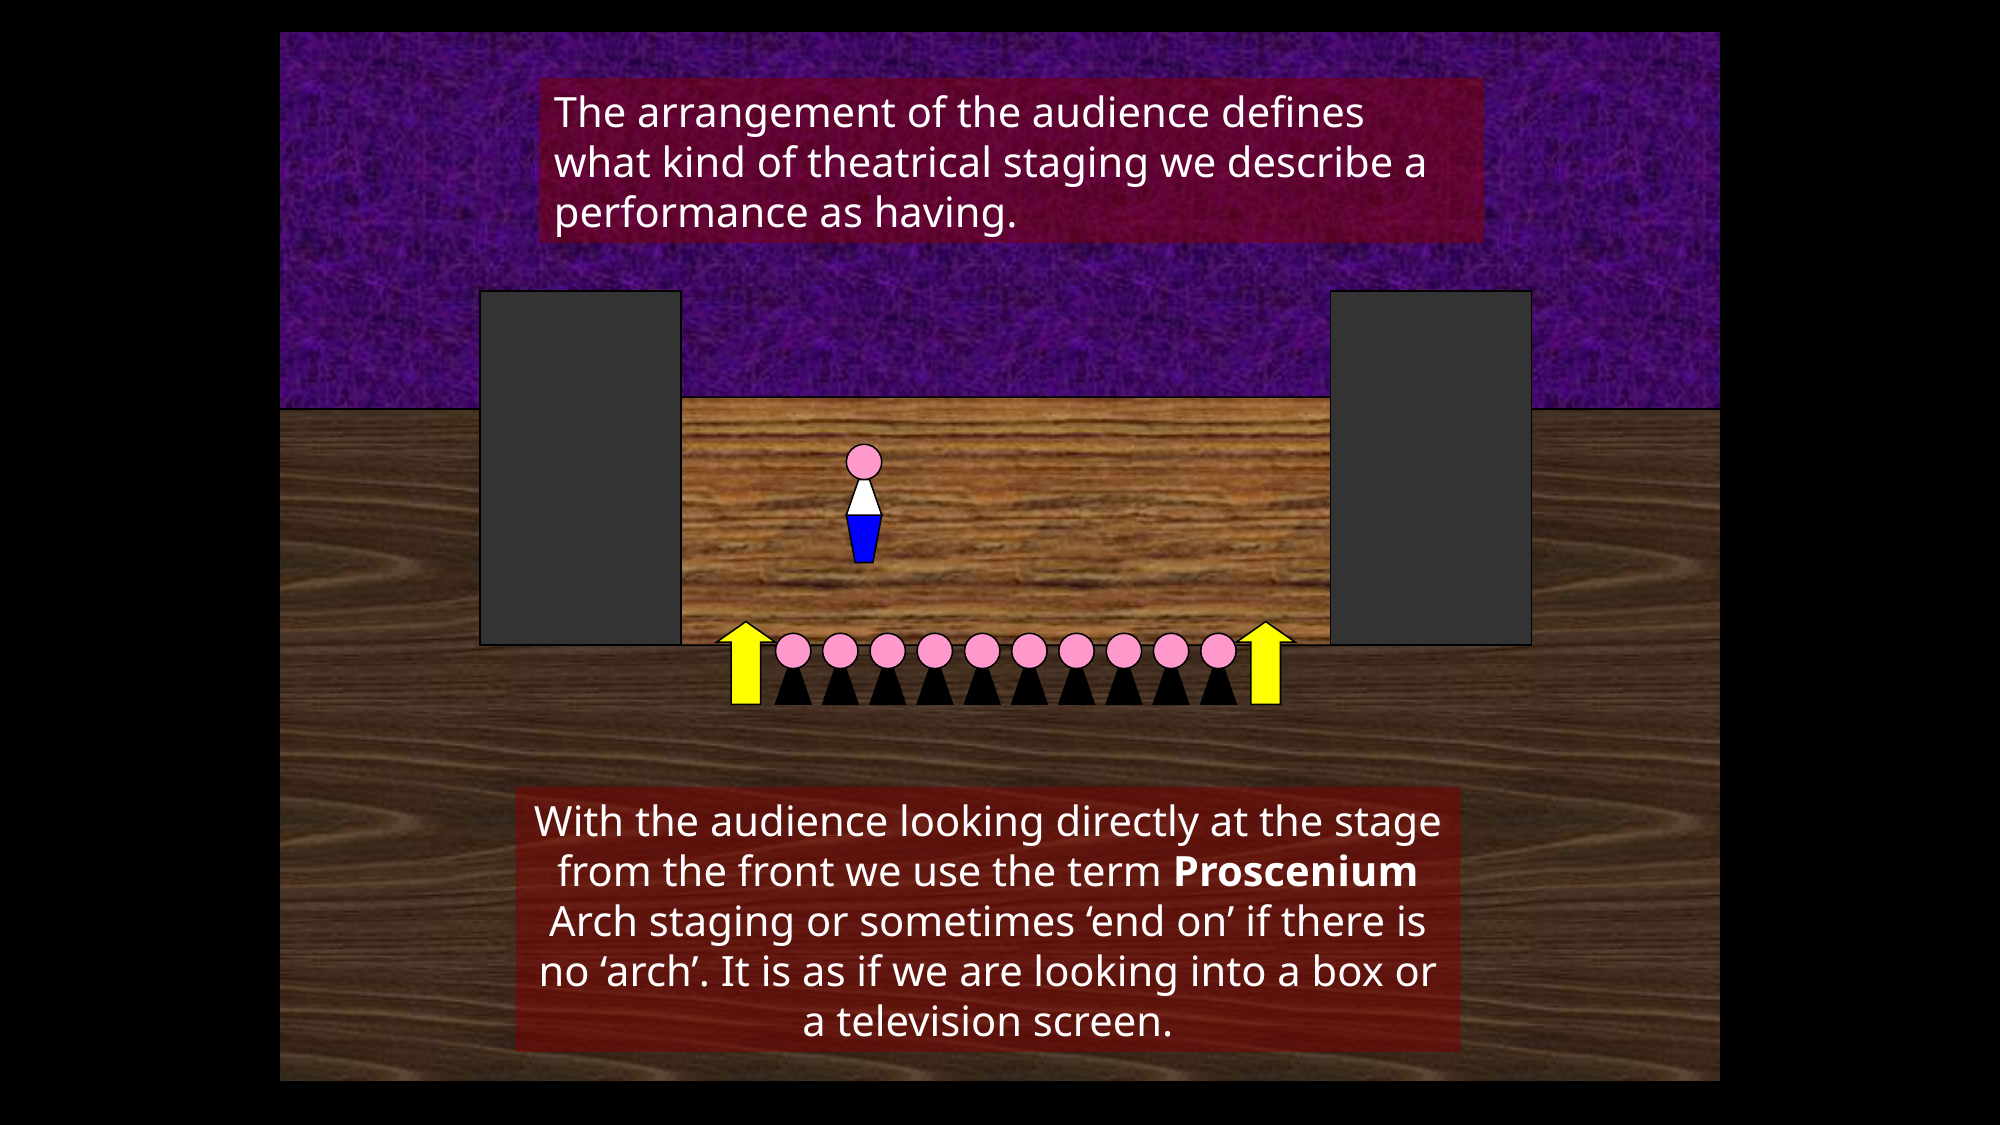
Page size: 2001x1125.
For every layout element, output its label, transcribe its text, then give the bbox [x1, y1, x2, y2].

text_box The arrangement of the audience defines what kind of theatrical staging we describe a performance as having. [539, 78, 1484, 243]
text_box [279, 31, 1721, 408]
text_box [775, 633, 1237, 705]
text_box [716, 621, 775, 705]
text_box [681, 397, 1330, 646]
text_box [279, 408, 1721, 1083]
text_box [1330, 290, 1532, 646]
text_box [846, 444, 882, 563]
text_box With the audience looking directly at the stage from the front we use the term Proscenium Arch staging or sometimes ‘end on’ if there is no ‘arch’. It is as if we are looking into a box or a television screen. [515, 786, 1461, 1052]
text_box [1237, 621, 1296, 705]
text_box [480, 290, 681, 646]
